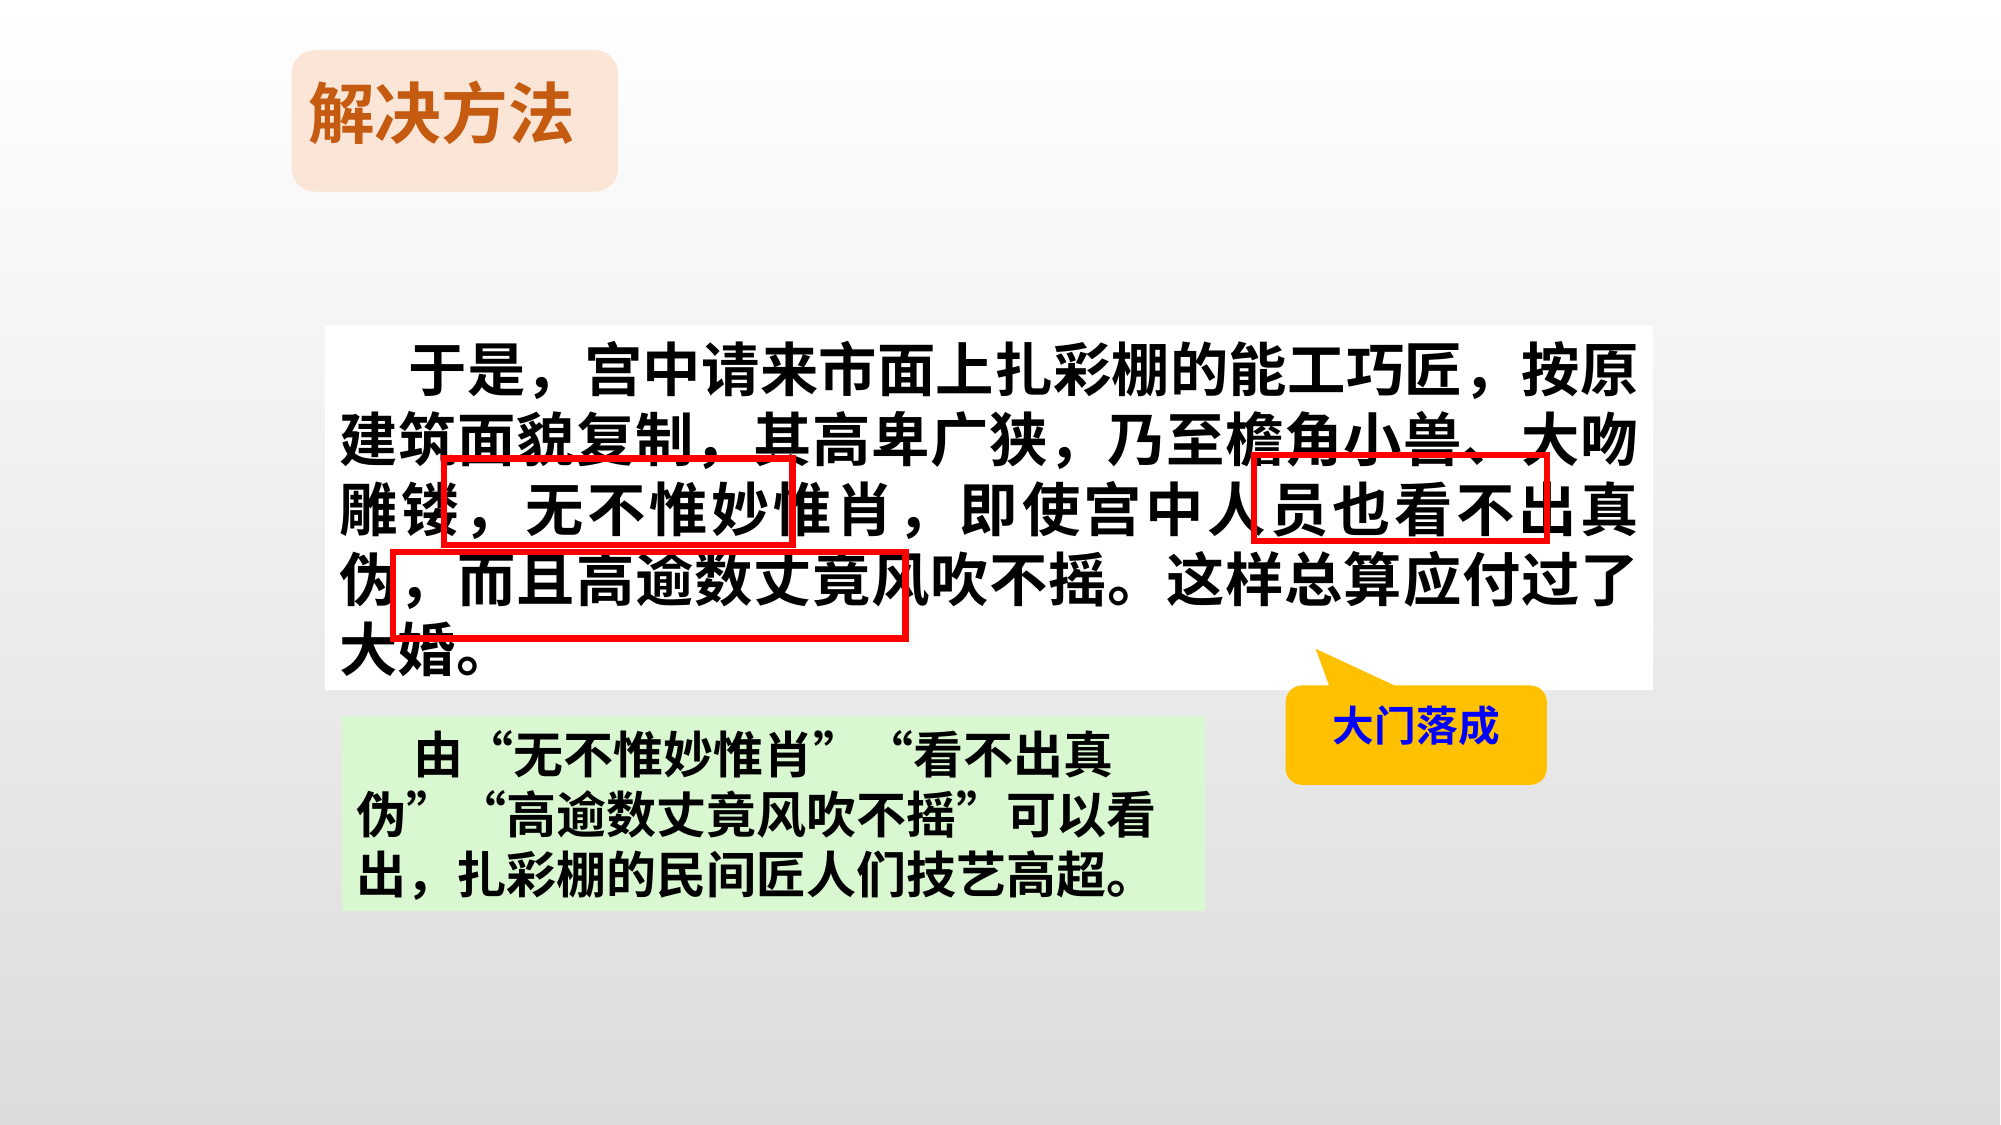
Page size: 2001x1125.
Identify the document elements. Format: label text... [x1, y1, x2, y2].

text_box 由“无不惟妙惟肖”“看不出真伪”“高逾数丈竟风吹不摇”可以看出，扎彩棚的民间匠人们技艺高超。 [341, 716, 1205, 911]
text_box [291, 50, 619, 192]
text_box [443, 458, 793, 546]
text_box [1253, 454, 1548, 542]
text_box 于是，宫中请来市面上扎彩棚的能工巧匠，按原建筑面貌复制，其高卑广狭，乃至檐角小兽、大吻雕镂，无不惟妙惟肖，即使宫中人员也看不出真伪，而且高逾数丈竟风吹不摇。这样总算应付过了大婚。 [324, 325, 1654, 691]
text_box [1285, 685, 1547, 785]
text_box [392, 551, 907, 639]
